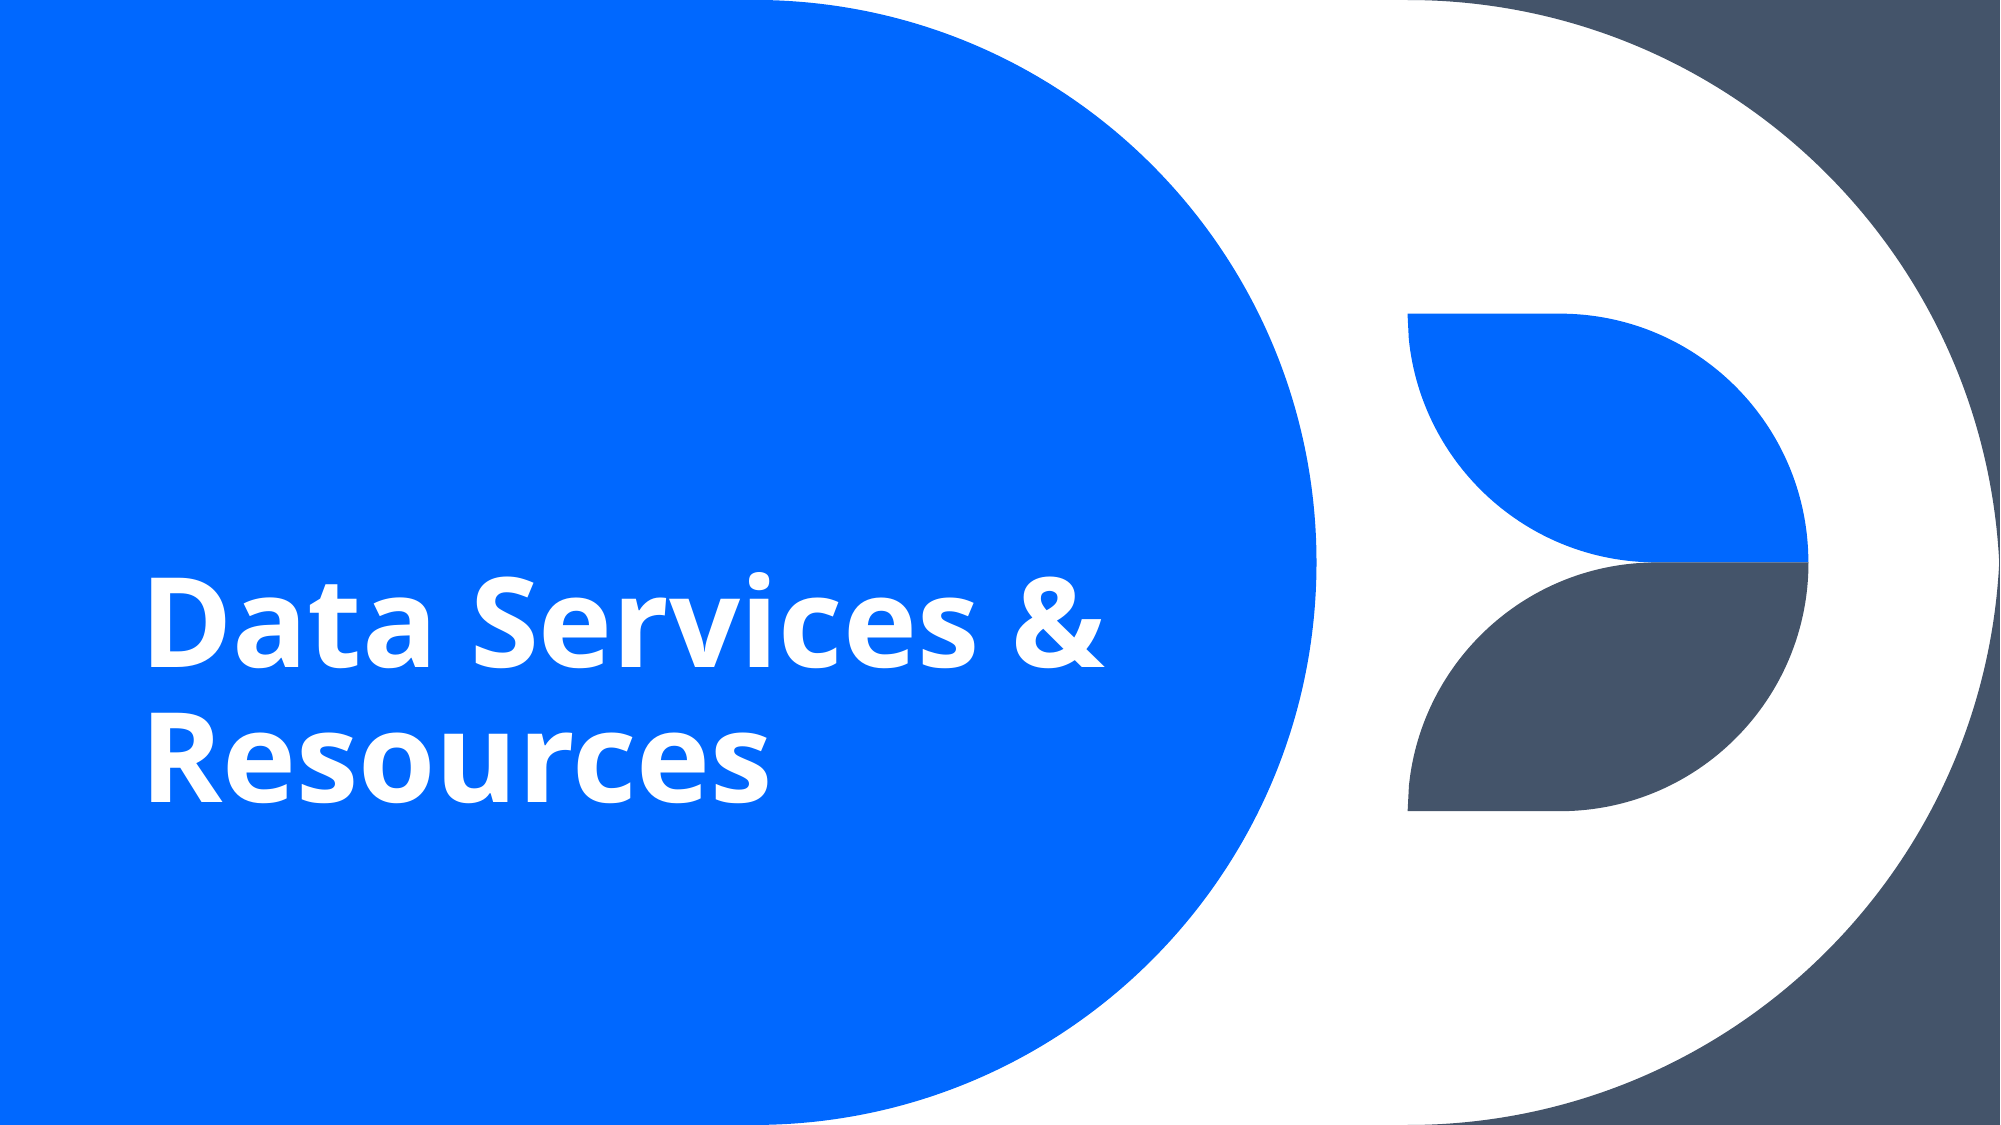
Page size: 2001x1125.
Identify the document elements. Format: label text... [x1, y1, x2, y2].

title Data Services & Resources [125, 445, 1150, 838]
